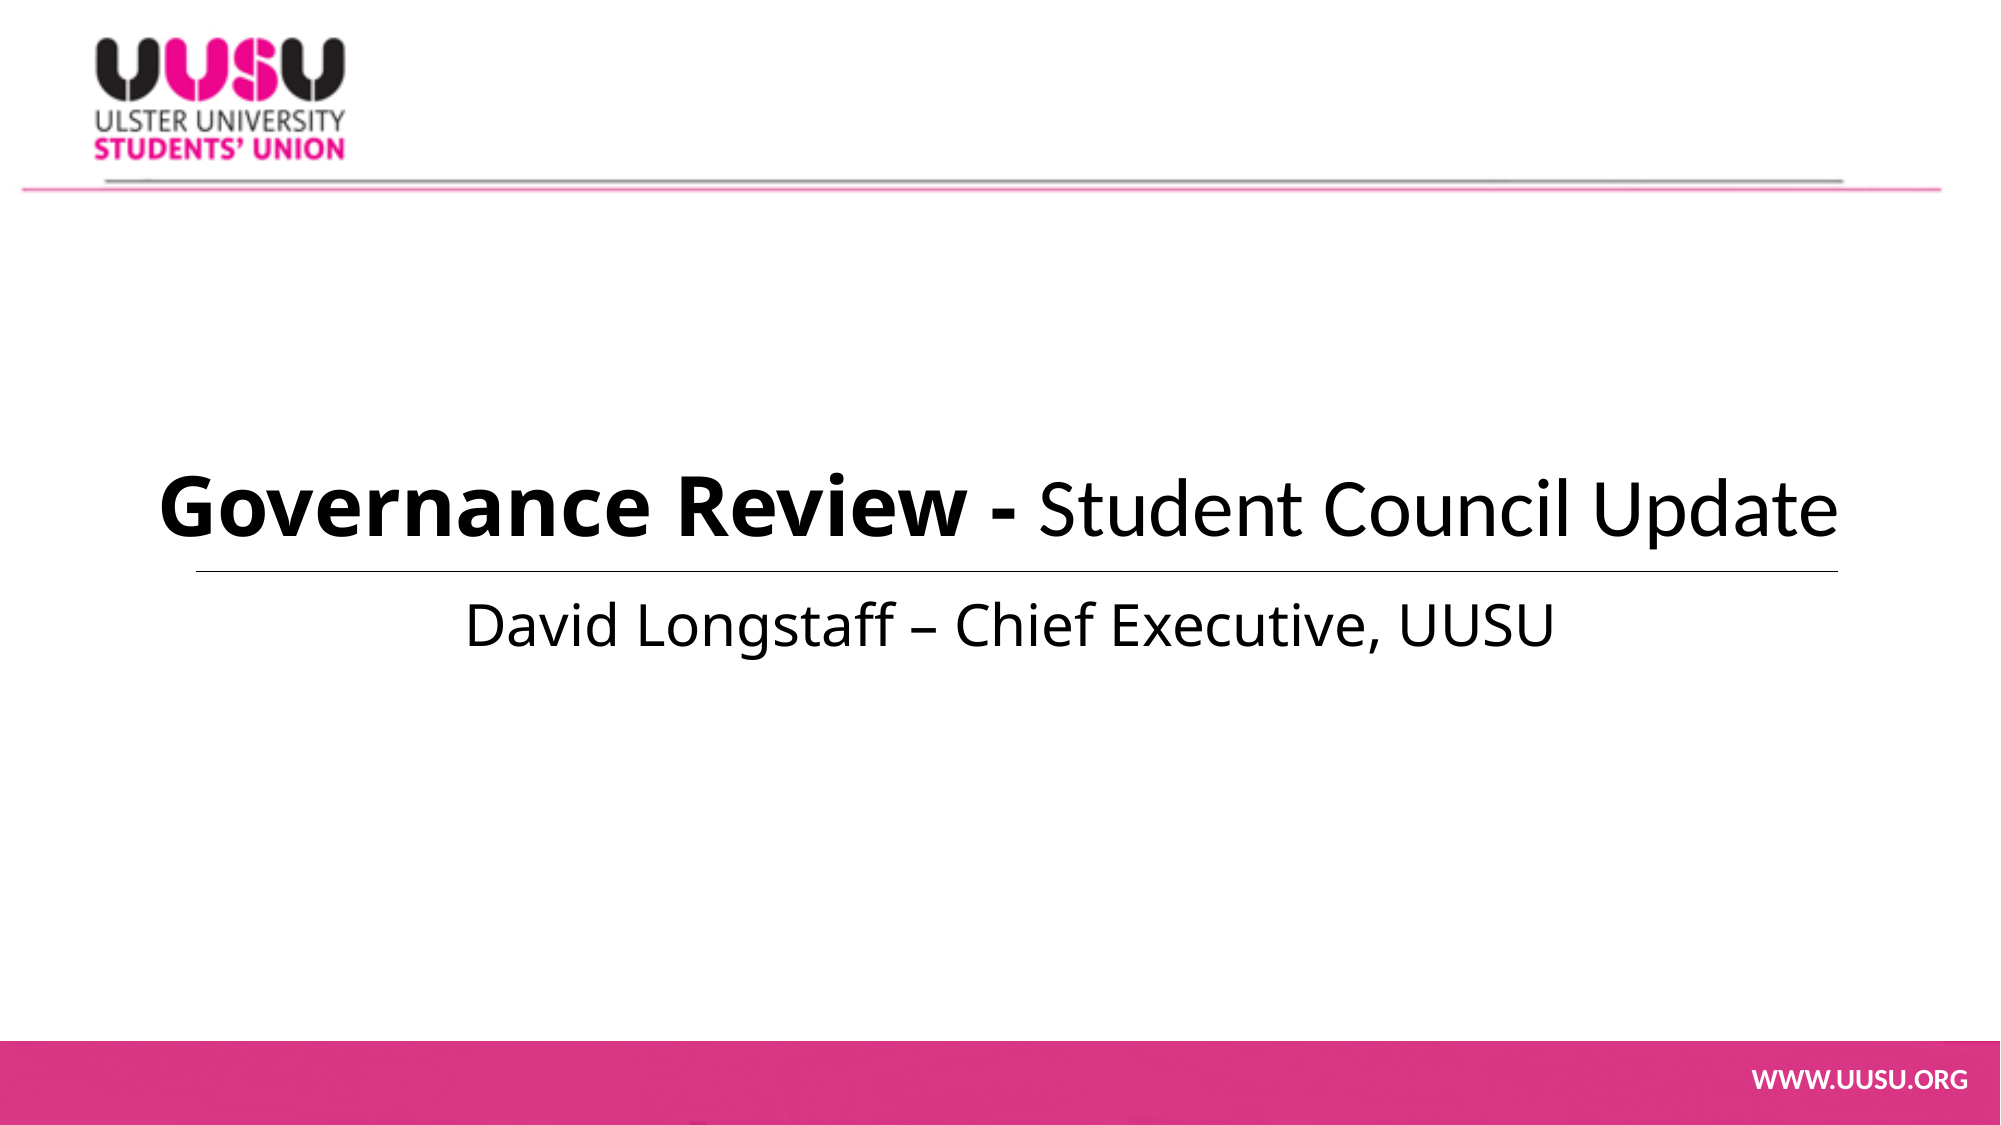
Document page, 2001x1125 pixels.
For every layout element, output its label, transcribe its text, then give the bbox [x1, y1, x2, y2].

text_box David Longstaff – Chief Executive, UUSU [16, 582, 2000, 667]
picture [0, 0, 1990, 200]
text_box Governance Review - Student Council Update [16, 424, 2000, 563]
picture [0, 1041, 2000, 1125]
